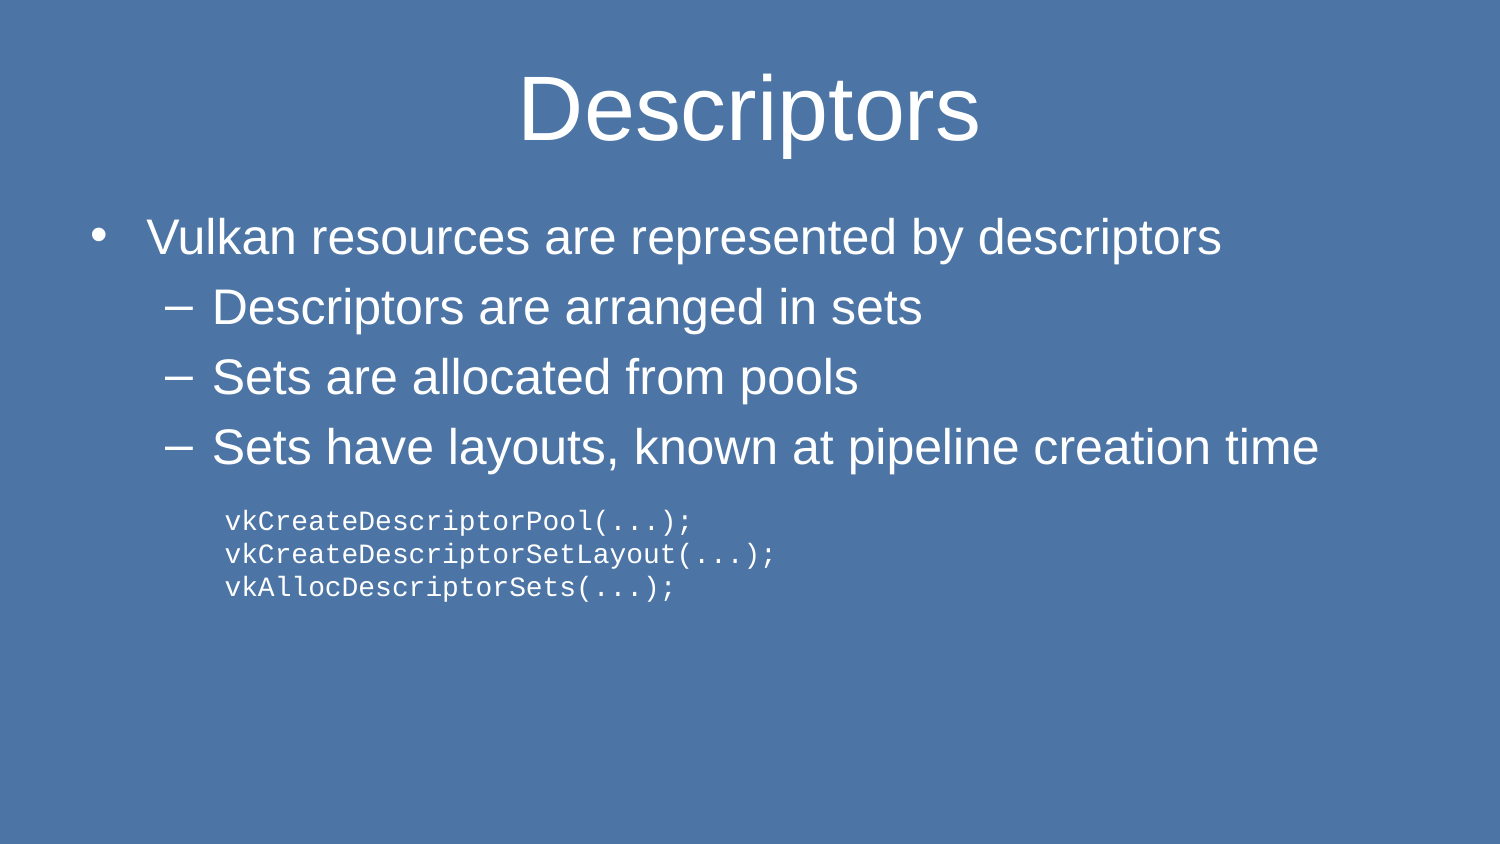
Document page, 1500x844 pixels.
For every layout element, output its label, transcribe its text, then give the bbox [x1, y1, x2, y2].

list Vulkan resources are represented by descriptors Descriptors are arranged in sets Sets are allocated from pools Sets have layouts, known at pipeline creation time [75, 196, 1425, 754]
title Descriptors [75, 33, 1425, 175]
text_box vkCreateDescriptorPool(...); vkCreateDescriptorSetLayout(...); vkAllocDescriptorSets(...); [209, 494, 793, 610]
